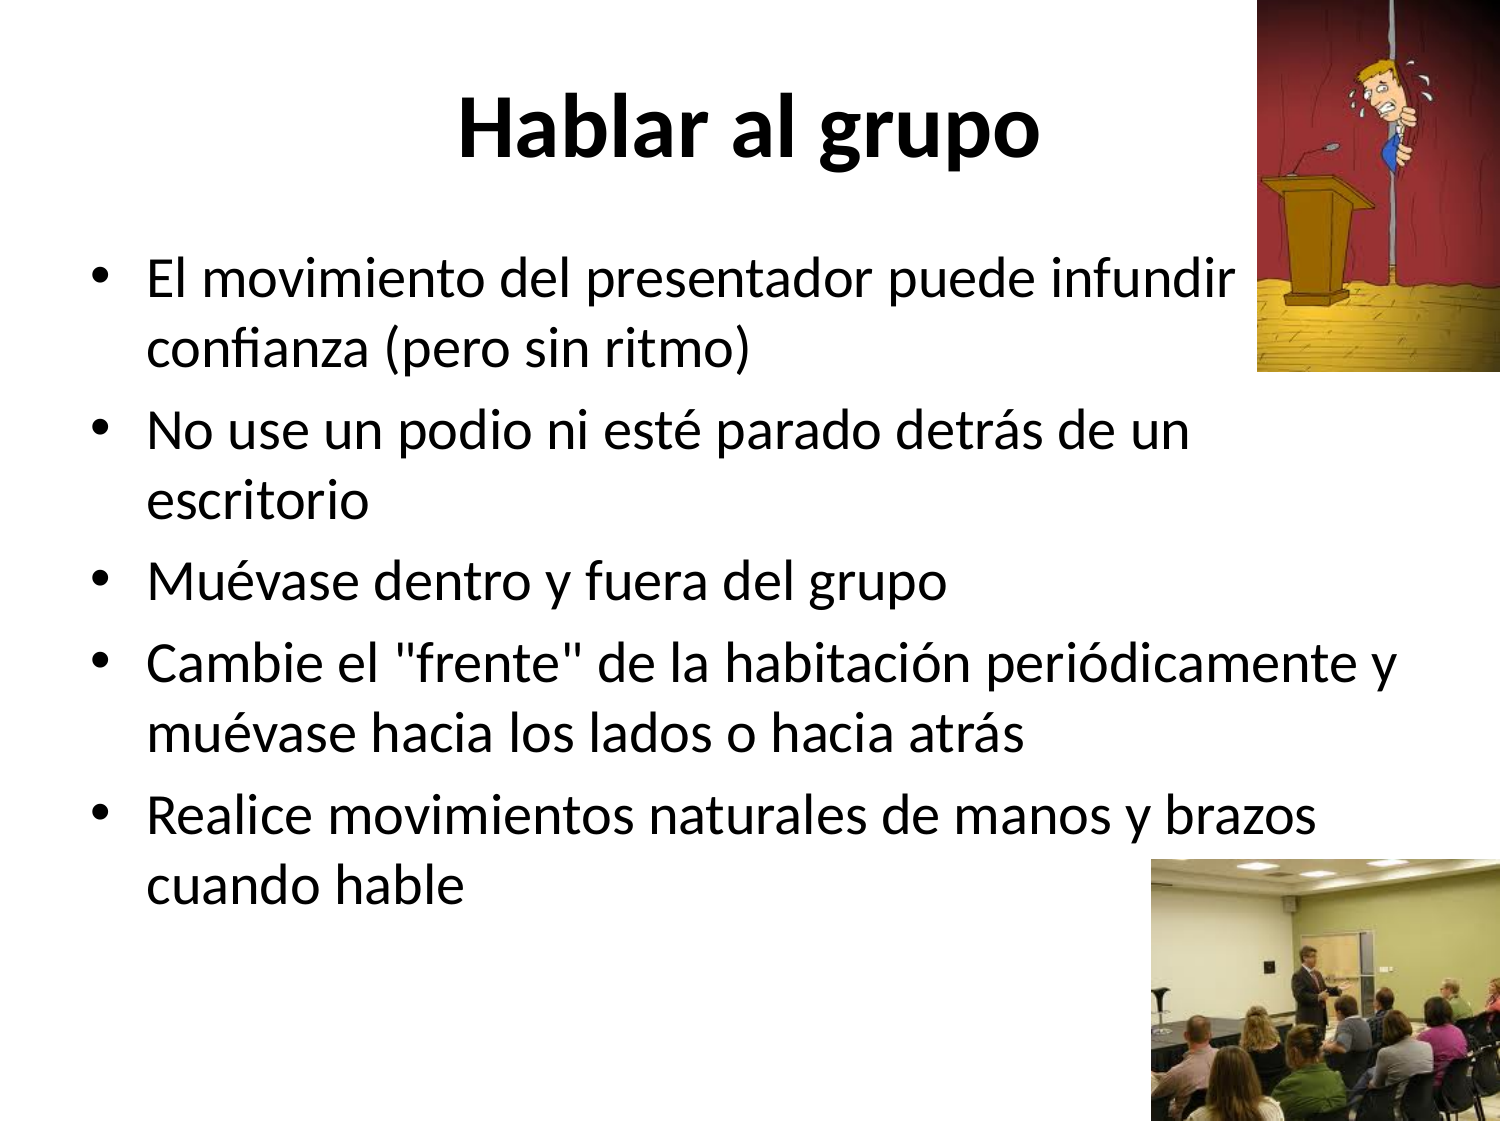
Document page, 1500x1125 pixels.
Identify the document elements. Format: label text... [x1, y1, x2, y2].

picture [1151, 859, 1500, 1121]
list El movimiento del presentador puede infundir confianza (pero sin ritmo) No use un podio ni esté parado detrás de un escritorio Muévase dentro y fuera del grupo Cambie el "frente" de la habitación periódicamente y muévase hacia los lados o hacia atrás Realice movimientos naturales de manos y brazos cuando hable [74, 231, 1426, 1006]
title Hablar al grupo [74, 44, 1252, 197]
picture [1257, 0, 1500, 372]
